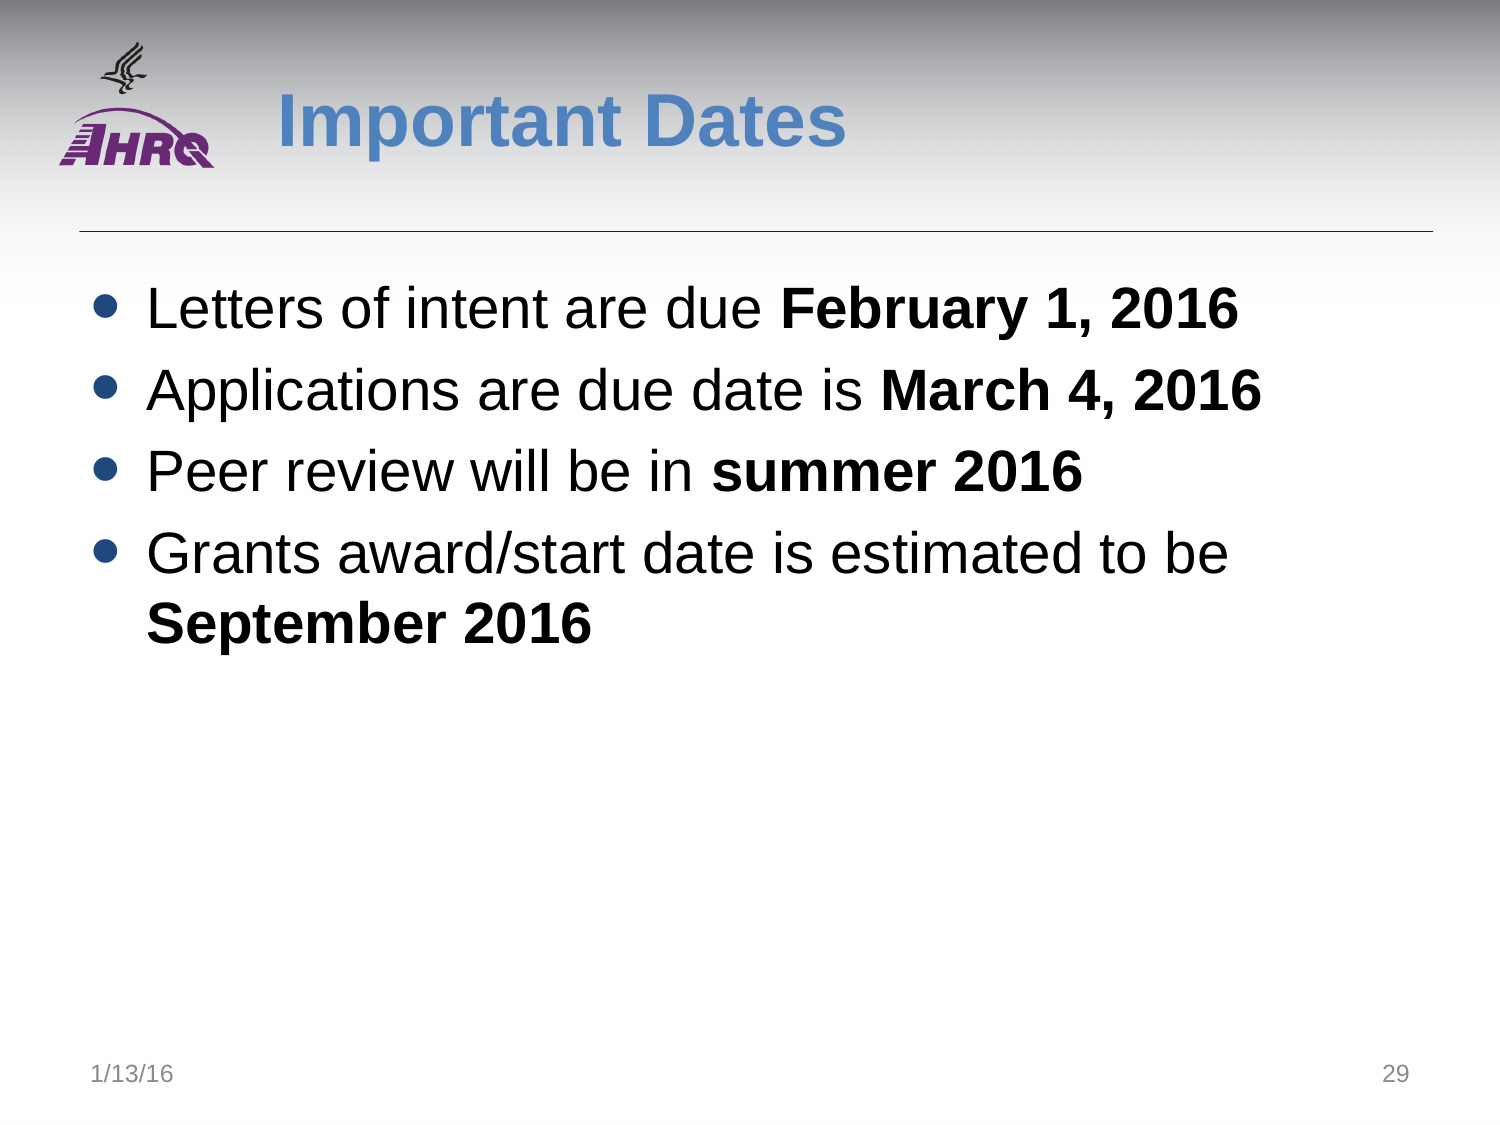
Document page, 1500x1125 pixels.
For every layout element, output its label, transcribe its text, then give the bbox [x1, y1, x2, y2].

list Letters of intent are due February 1, 2016 Applications are due date is March 4, 2016 Peer review will be in summer 2016 Grants award/start date is estimated to be September 2016 [75, 262, 1425, 1005]
slide_number 29 [1074, 1042, 1425, 1103]
title Important Dates [262, 45, 1425, 188]
picture [0, 0, 1500, 1125]
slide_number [75, 1042, 425, 1103]
